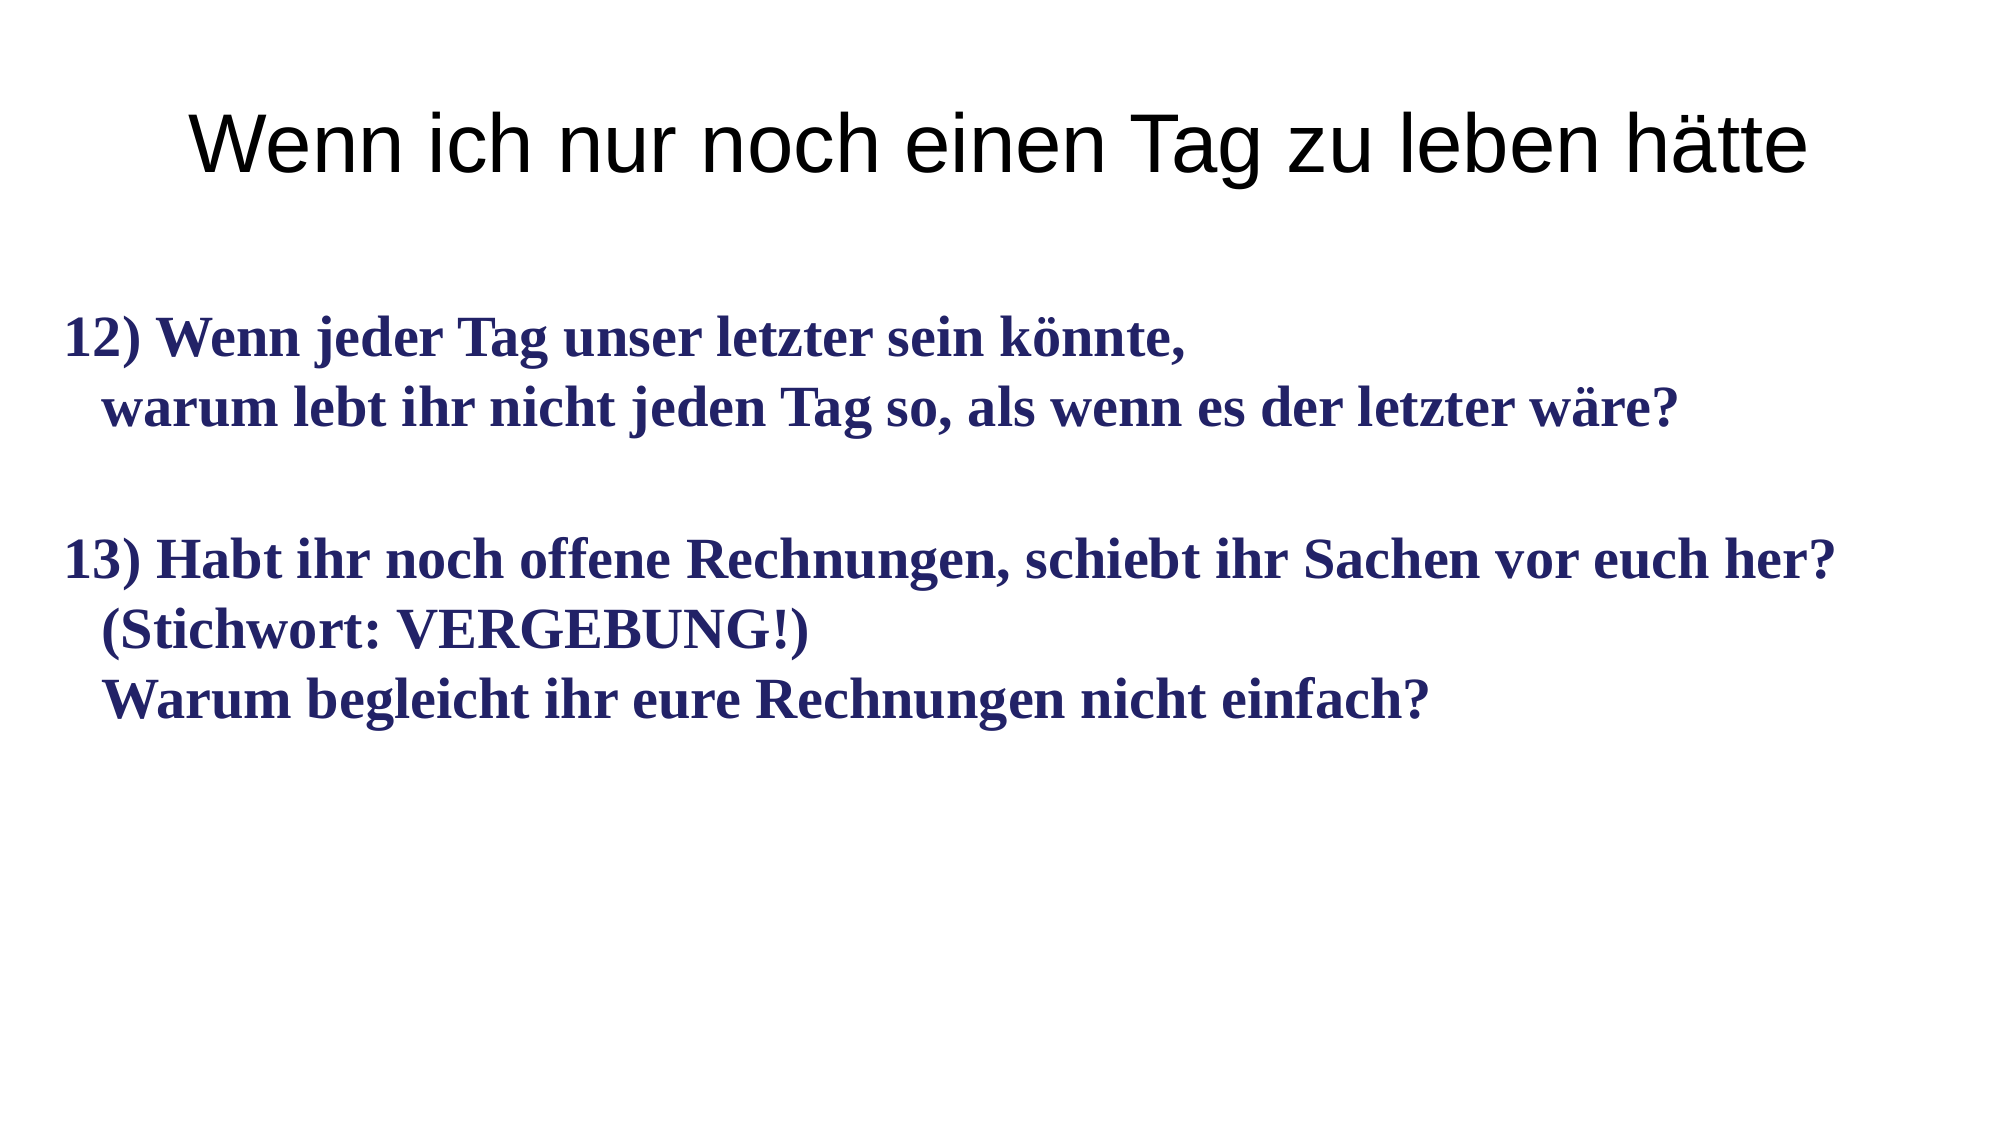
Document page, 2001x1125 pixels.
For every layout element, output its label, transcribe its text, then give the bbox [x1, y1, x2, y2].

text_box 12) Wenn jeder Tag unser letzter sein könnte, warum lebt ihr nicht jeden Tag so, als wenn es der letzter wäre? 13) Habt ihr noch offene Rechnungen, schiebt ihr Sachen vor euch her? (Stichwort: VERGEBUNG!) Warum begleicht ihr eure Rechnungen nicht einfach? [49, 290, 1951, 738]
title Wenn ich nur noch einen Tag zu leben hätte [99, 45, 1900, 233]
